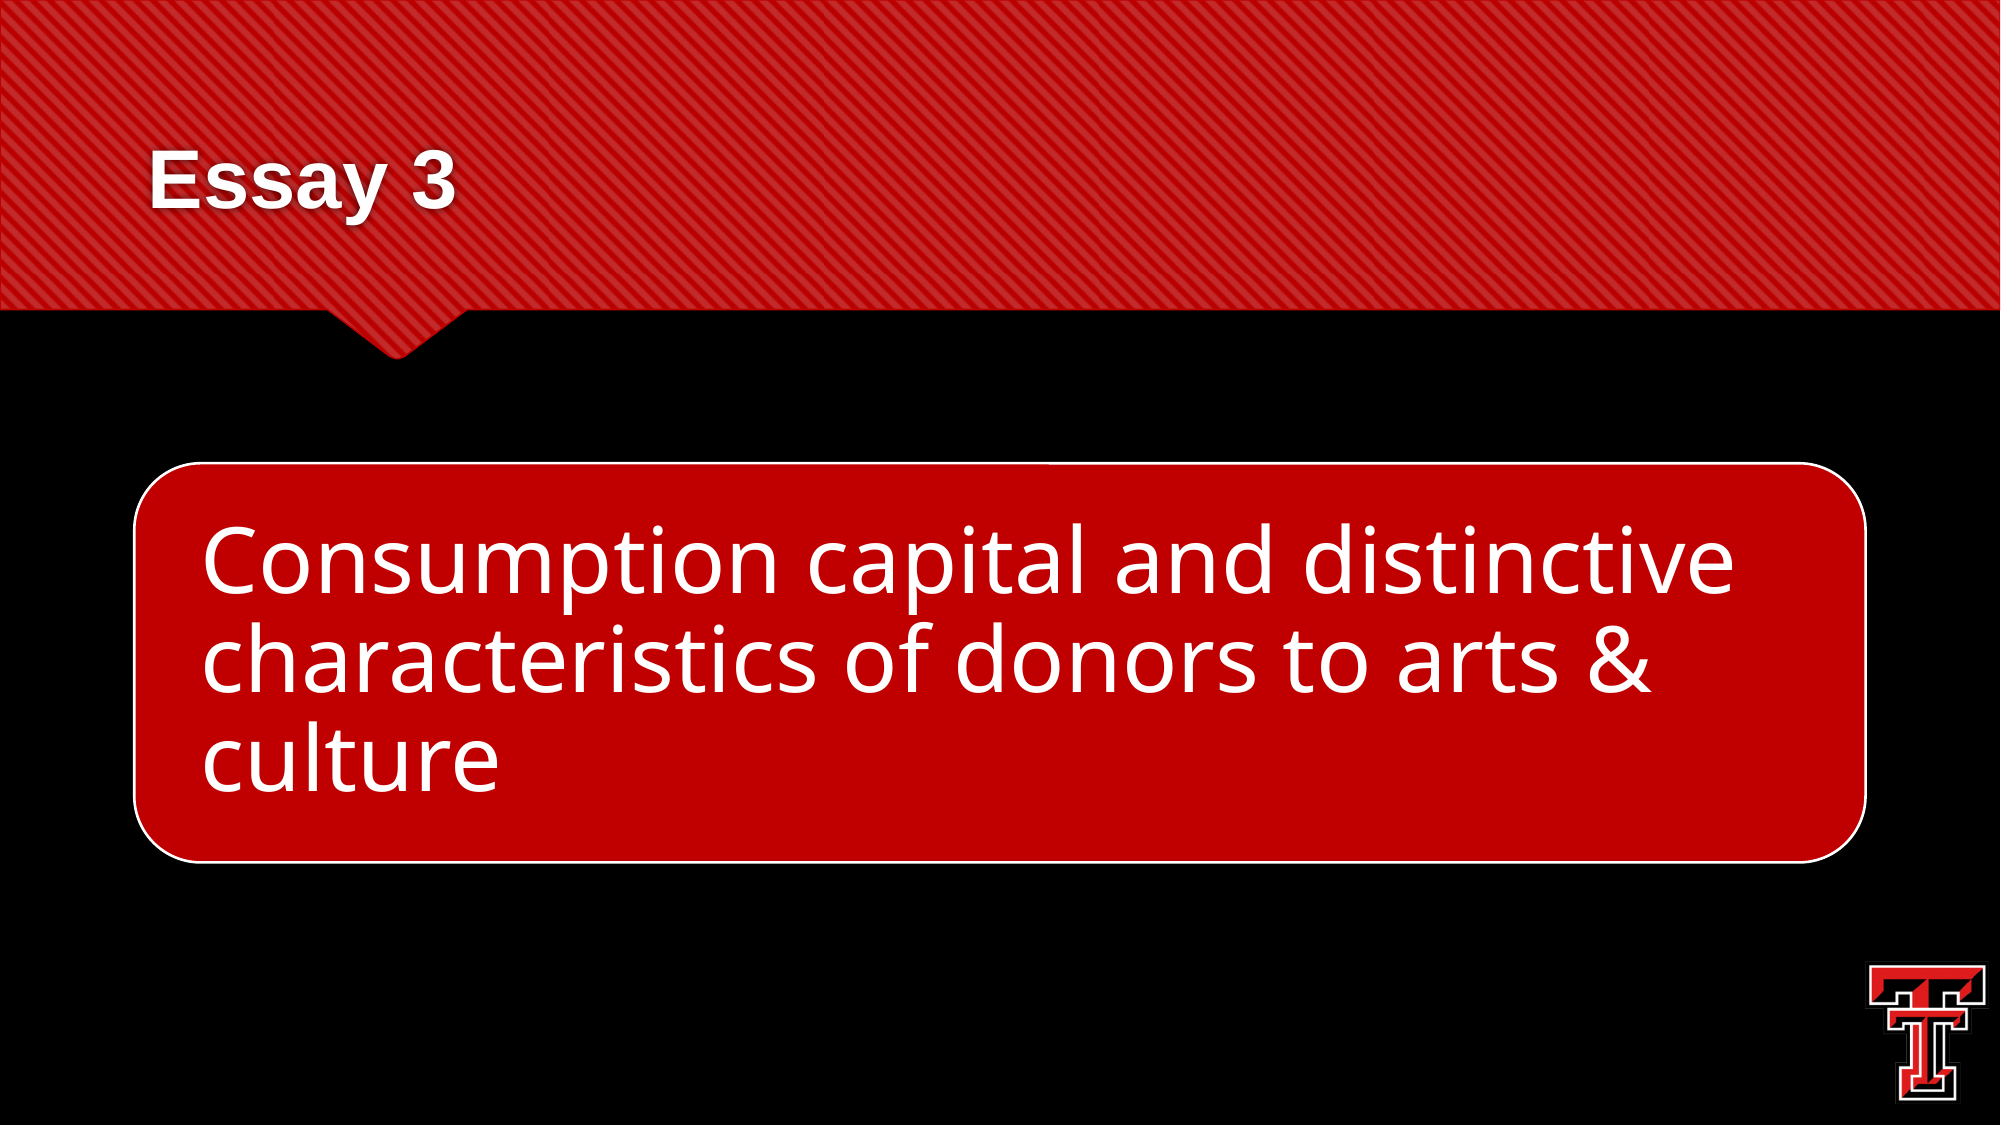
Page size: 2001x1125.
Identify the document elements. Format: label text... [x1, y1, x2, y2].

picture [1865, 960, 1989, 1105]
title Essay 3 [132, 73, 1868, 233]
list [134, 364, 1866, 962]
